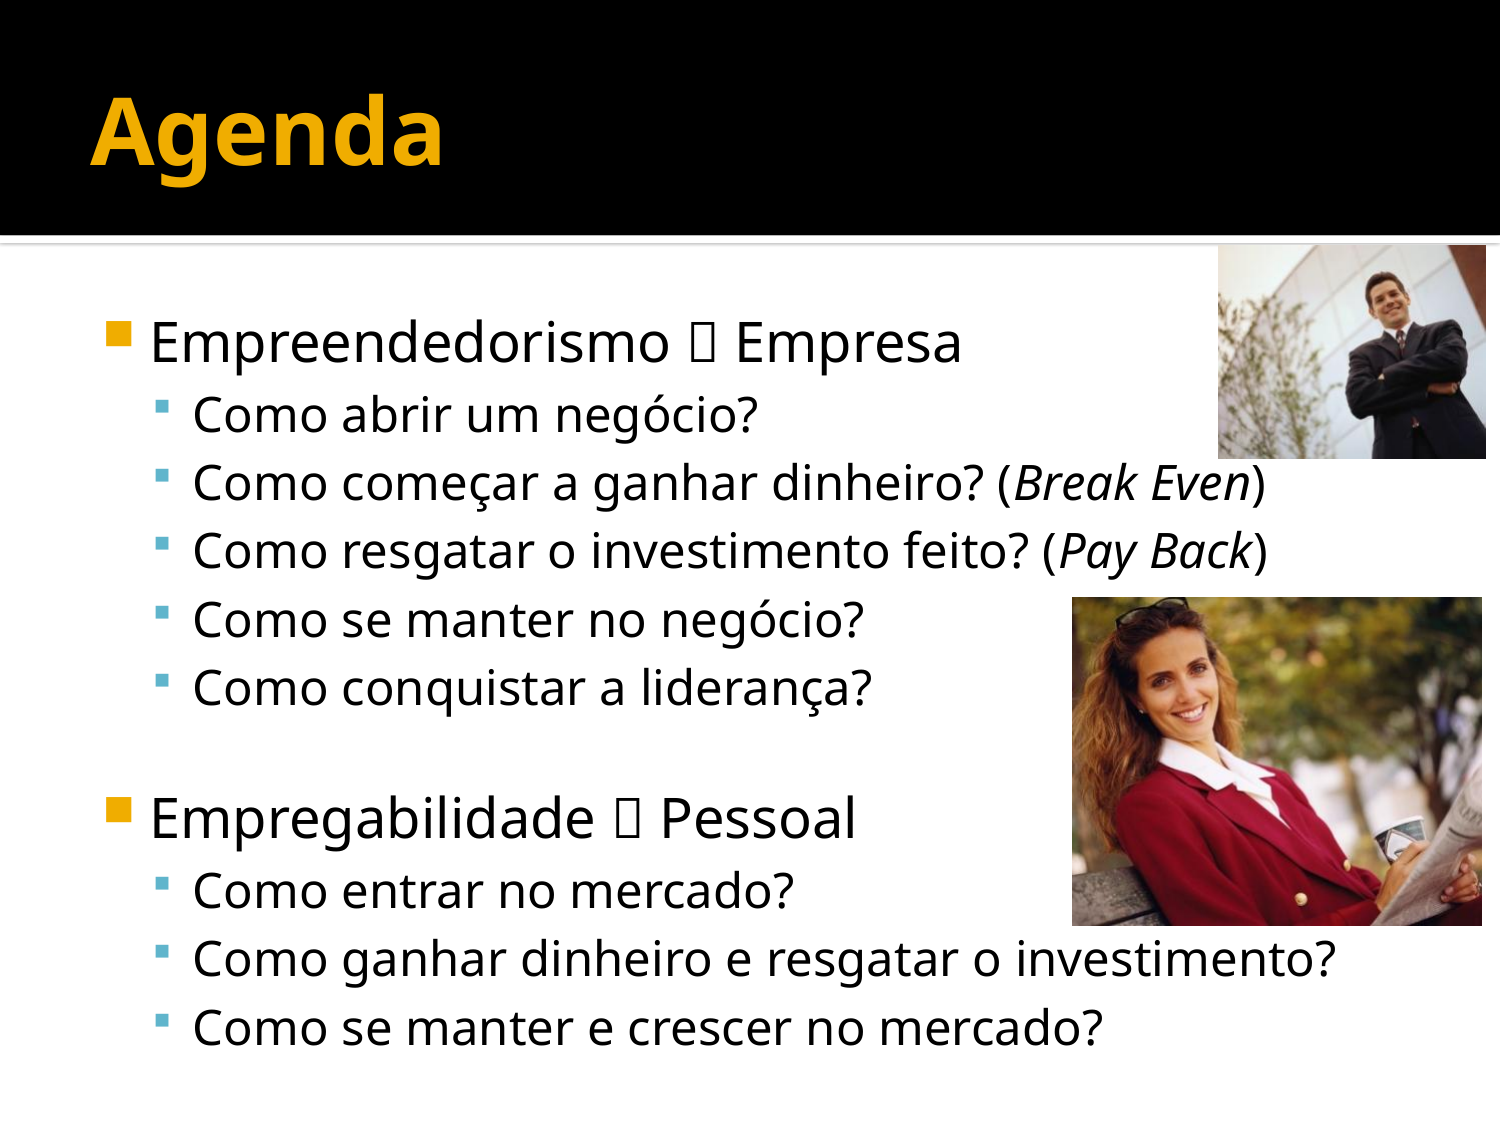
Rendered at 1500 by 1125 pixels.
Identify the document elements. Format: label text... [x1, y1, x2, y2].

list Empreendedorismo  Empresa Como abrir um negócio? Como começar a ganhar dinheiro? (Break Even) Como resgatar o investimento feito? (Pay Back) Como se manter no negócio? Como conquistar a liderança? Empregabilidade  Pessoal Como entrar no mercado? Como ganhar dinheiro e resgatar o investimento? Como se manter e crescer no mercado? [75, 291, 1425, 1079]
title Agenda [75, 25, 1425, 231]
picture [1218, 245, 1486, 459]
picture [1072, 597, 1482, 926]
